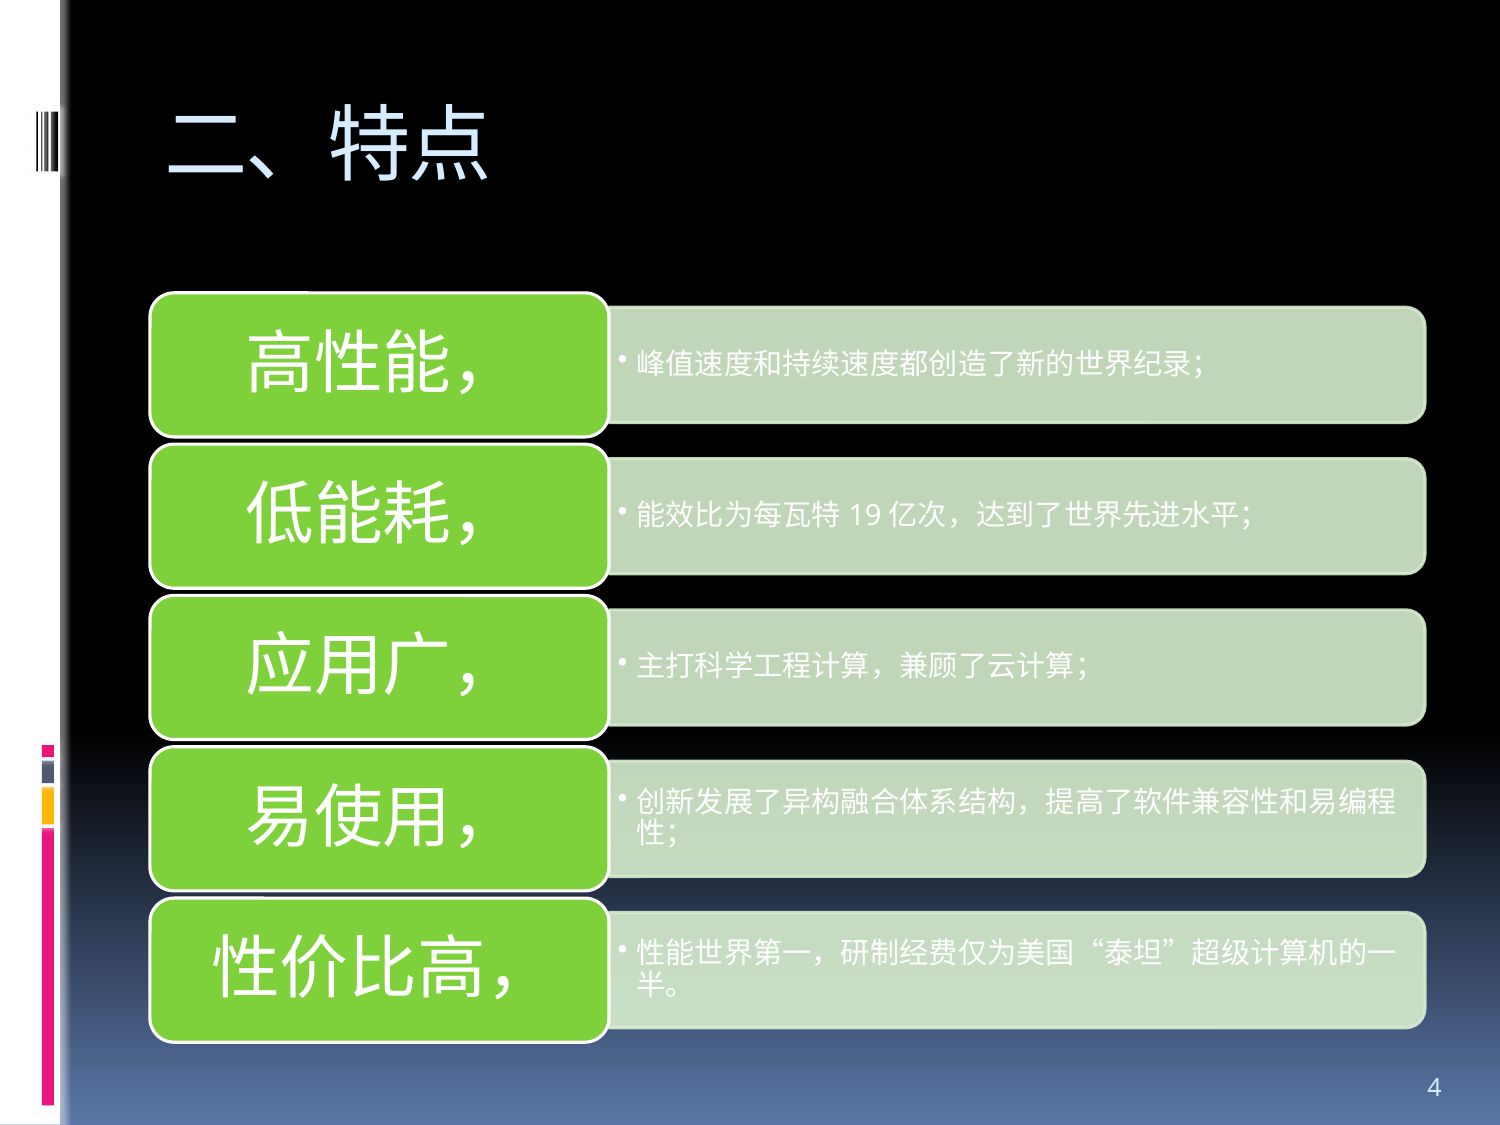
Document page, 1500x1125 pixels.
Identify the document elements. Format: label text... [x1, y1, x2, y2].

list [149, 292, 1426, 1043]
slide_number 4 [1412, 1052, 1488, 1113]
title 二、特点 [150, 83, 1425, 234]
